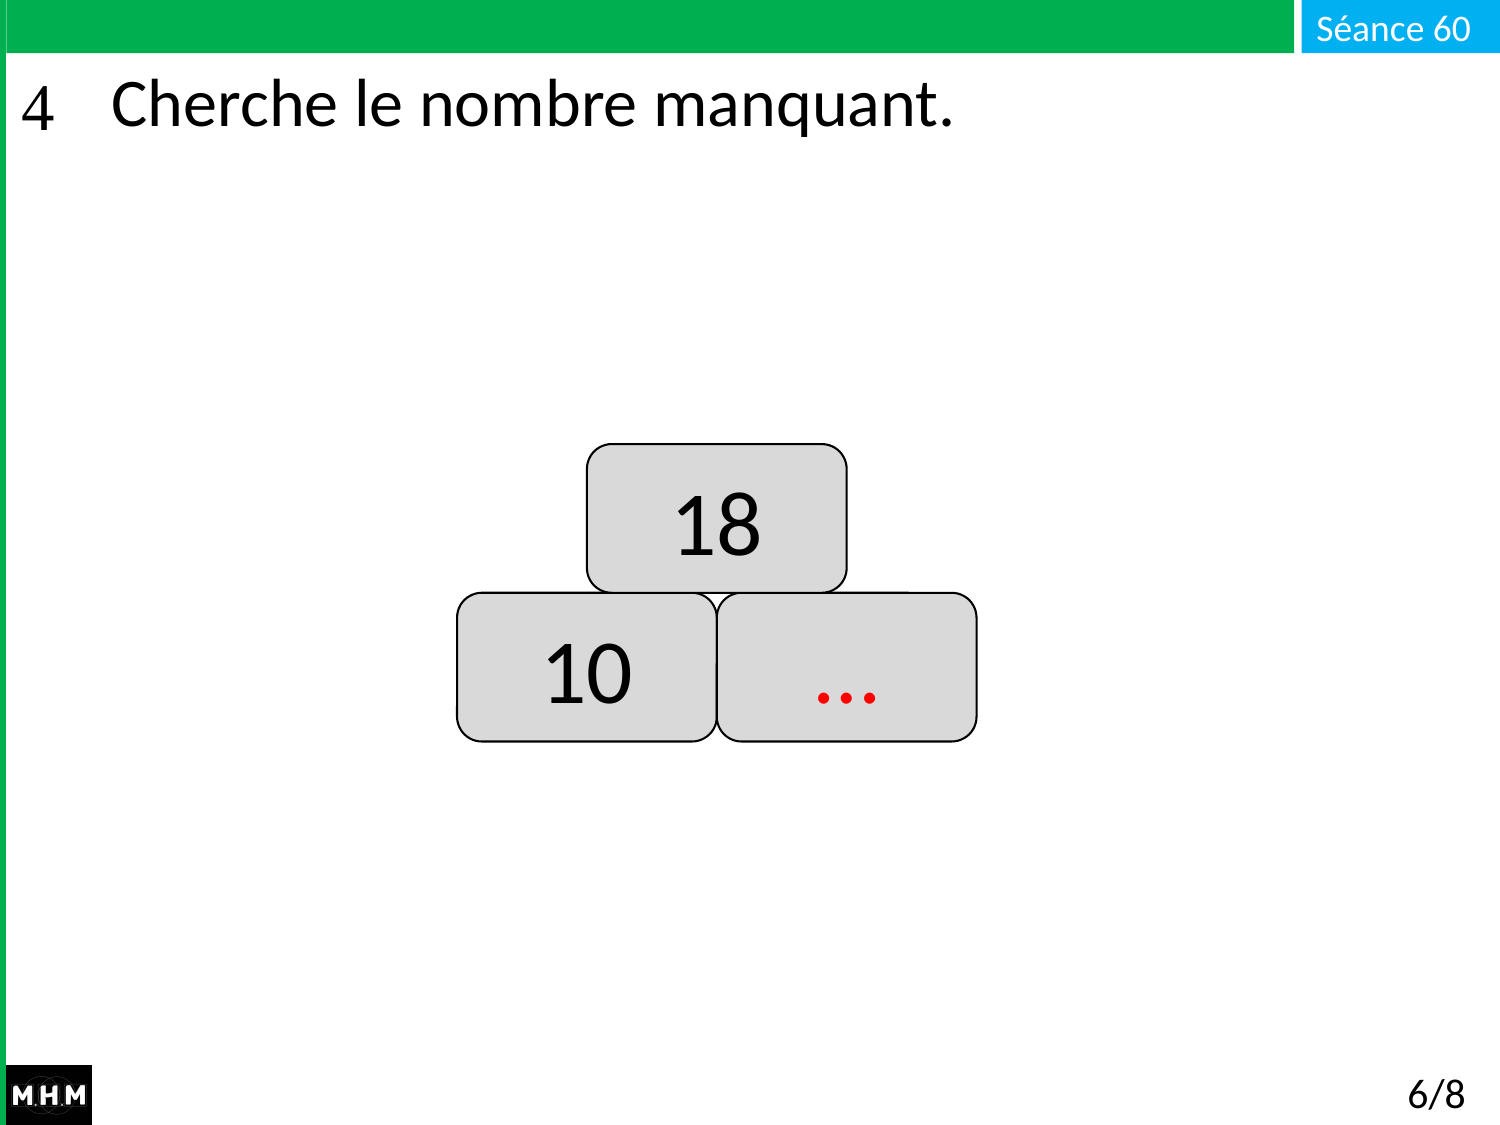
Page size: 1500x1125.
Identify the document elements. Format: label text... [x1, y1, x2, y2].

title Cherche le nombre manquant. [96, 60, 1391, 150]
text_box 18 [585, 443, 848, 594]
text_box … [715, 591, 978, 743]
picture [6, 1065, 92, 1125]
list 6/8 [1373, 1064, 1500, 1125]
text_box 10 [455, 591, 717, 743]
